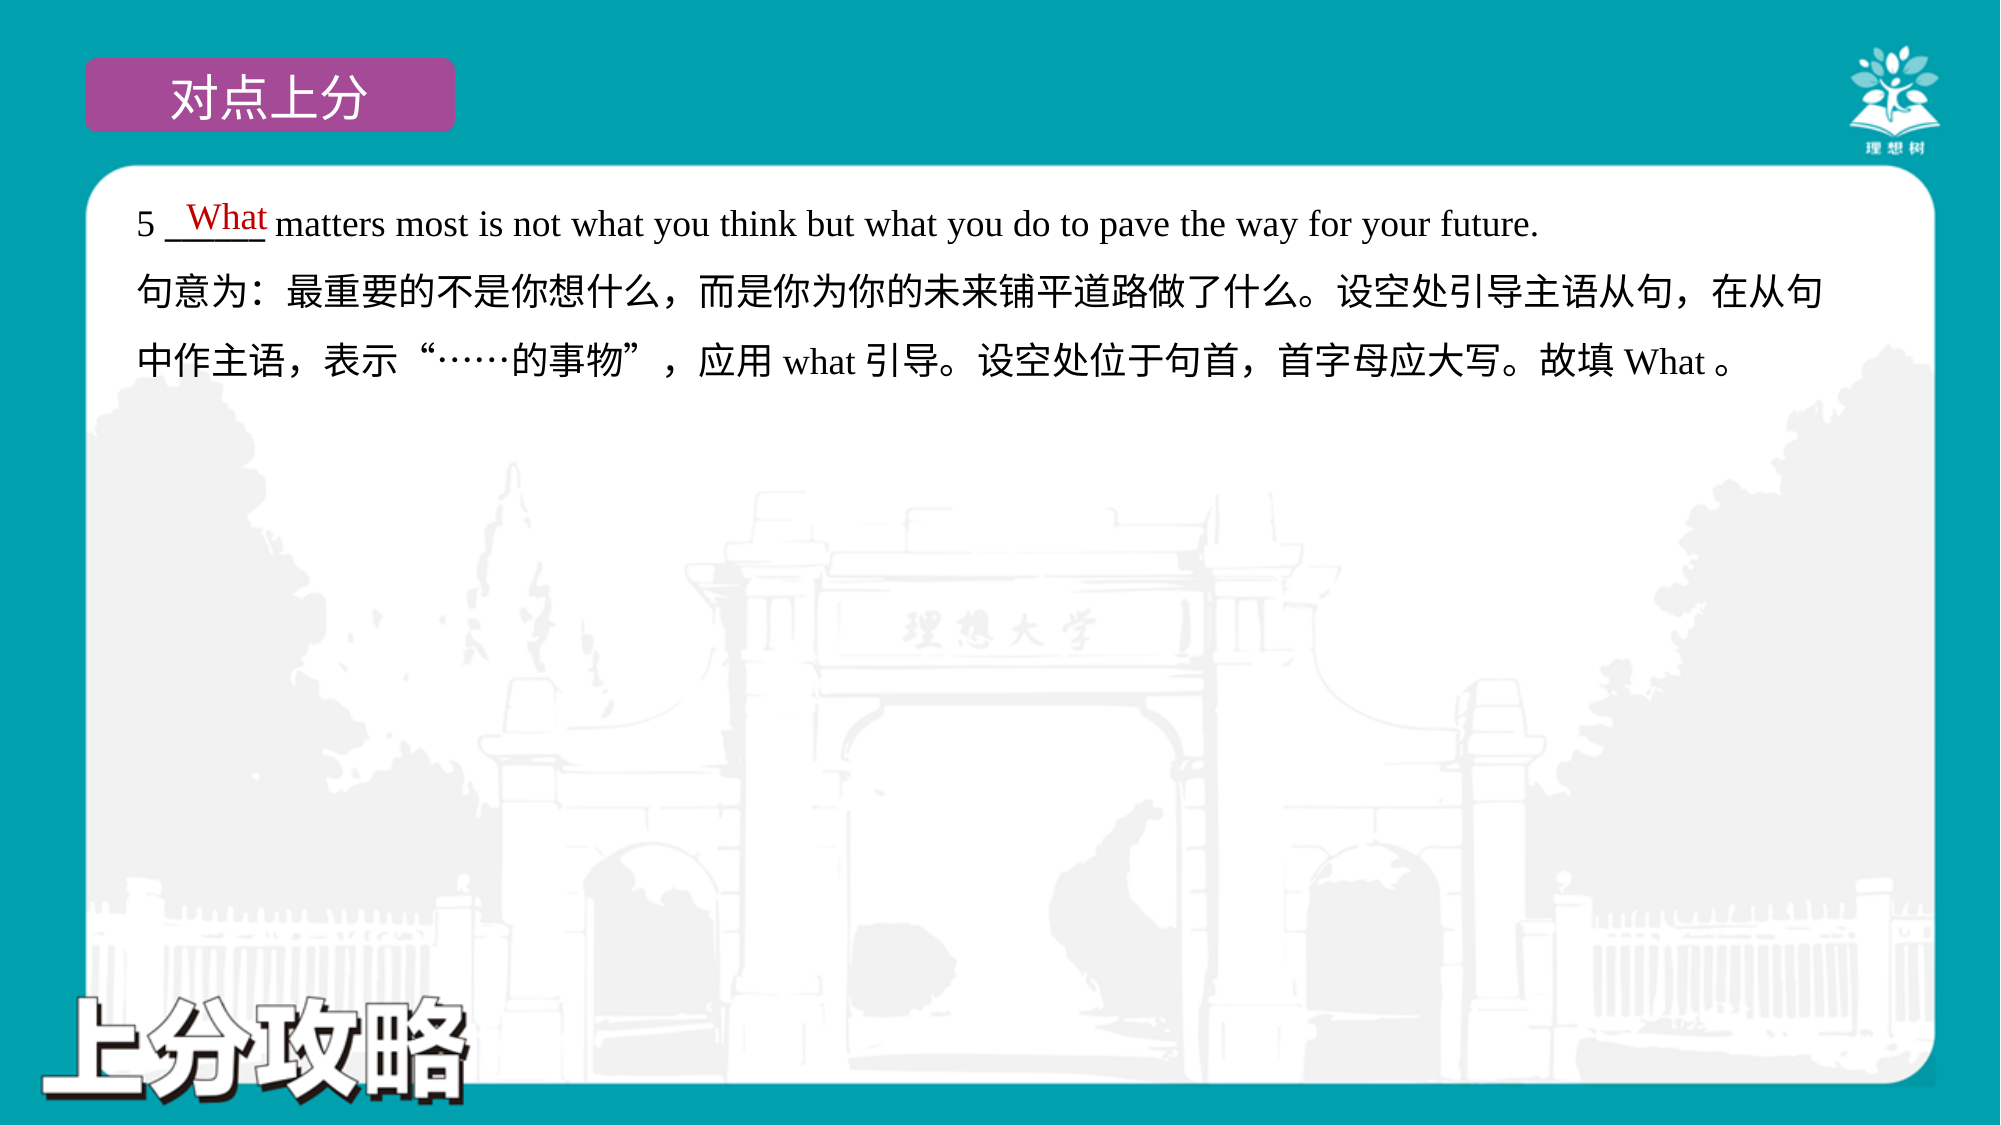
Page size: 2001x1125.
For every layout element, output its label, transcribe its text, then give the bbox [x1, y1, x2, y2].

text_box What [172, 170, 282, 230]
text_box 5 ______ matters most is not what you think but what you do to pave the way for your future. [136, 176, 1865, 237]
text_box 句意为：最重要的不是你想什么，而是你为你的未来铺平道路做了什么。设空处引导主语从句，在从句 中作主语，表示“……的事物”，应用what引导。设空处位于句首，首字母应大写。故填What。 [136, 244, 1865, 371]
picture [0, 0, 2000, 1125]
